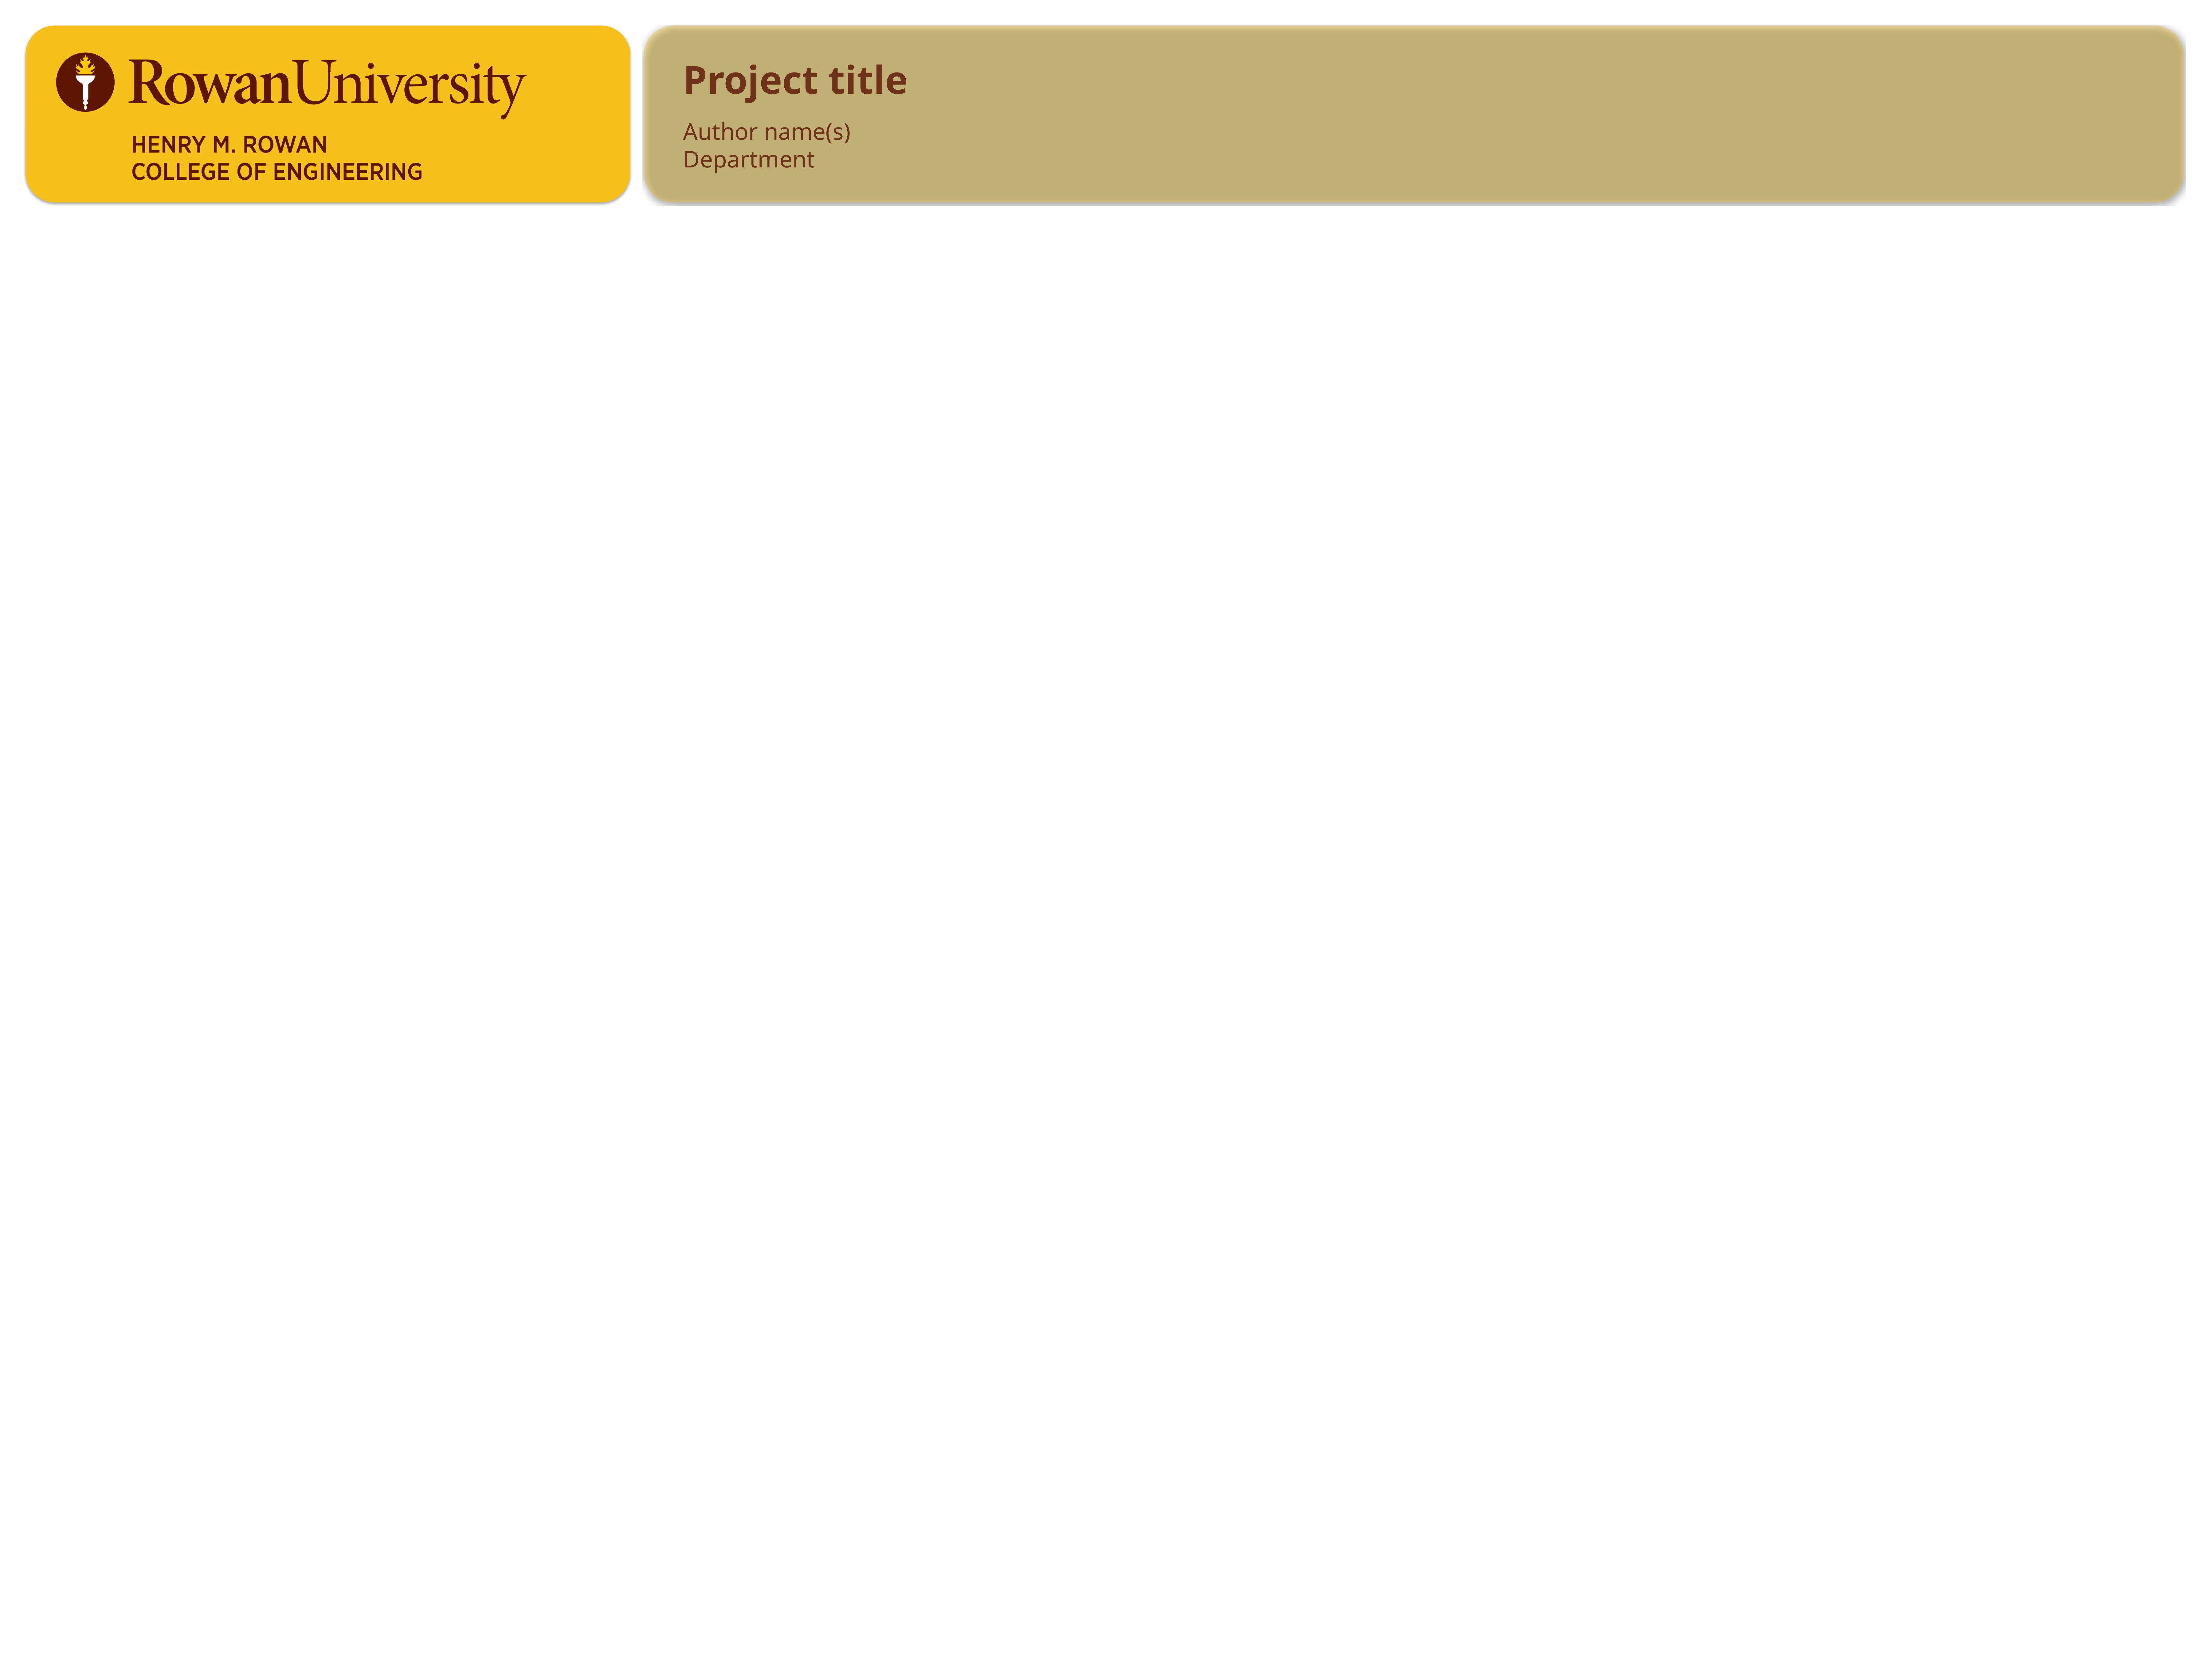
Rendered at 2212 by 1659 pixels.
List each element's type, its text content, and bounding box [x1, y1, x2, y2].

picture [25, 22, 557, 211]
text_box Project title Author name(s) Department [678, 53, 2155, 175]
